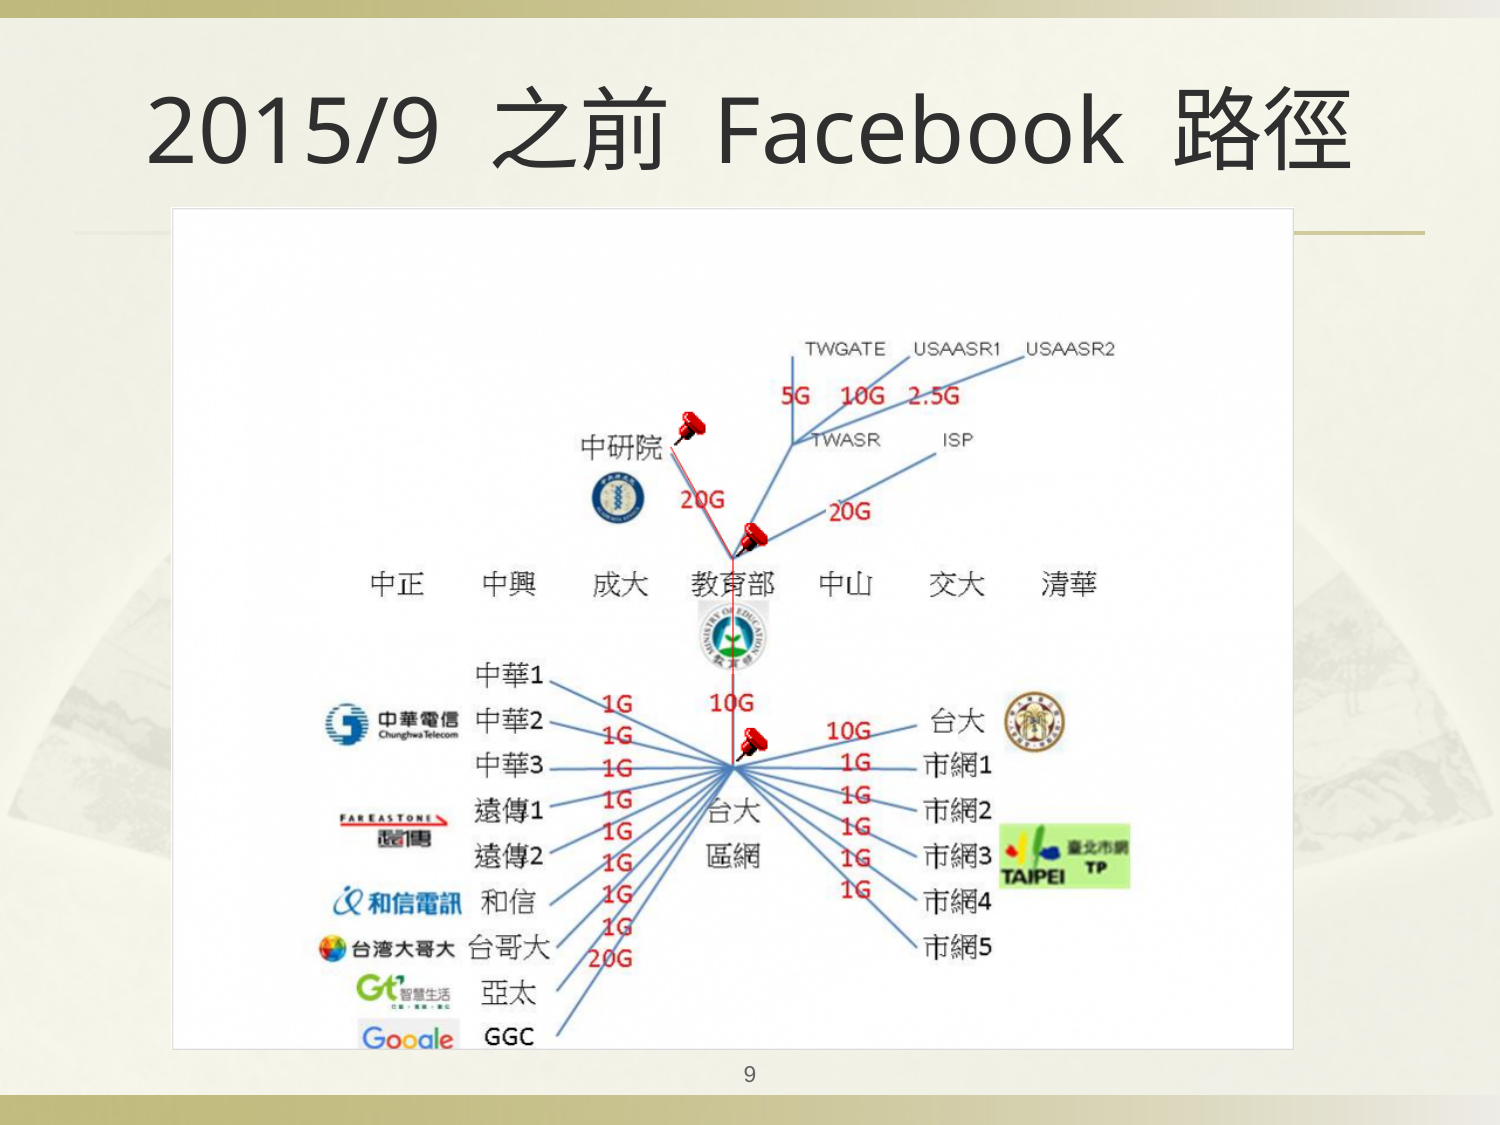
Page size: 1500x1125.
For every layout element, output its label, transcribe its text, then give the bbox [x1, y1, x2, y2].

picture [170, 206, 1294, 1050]
slide_number 9 [675, 1060, 825, 1097]
title 2015/9 之前 Facebook 路徑 [75, 45, 1425, 209]
